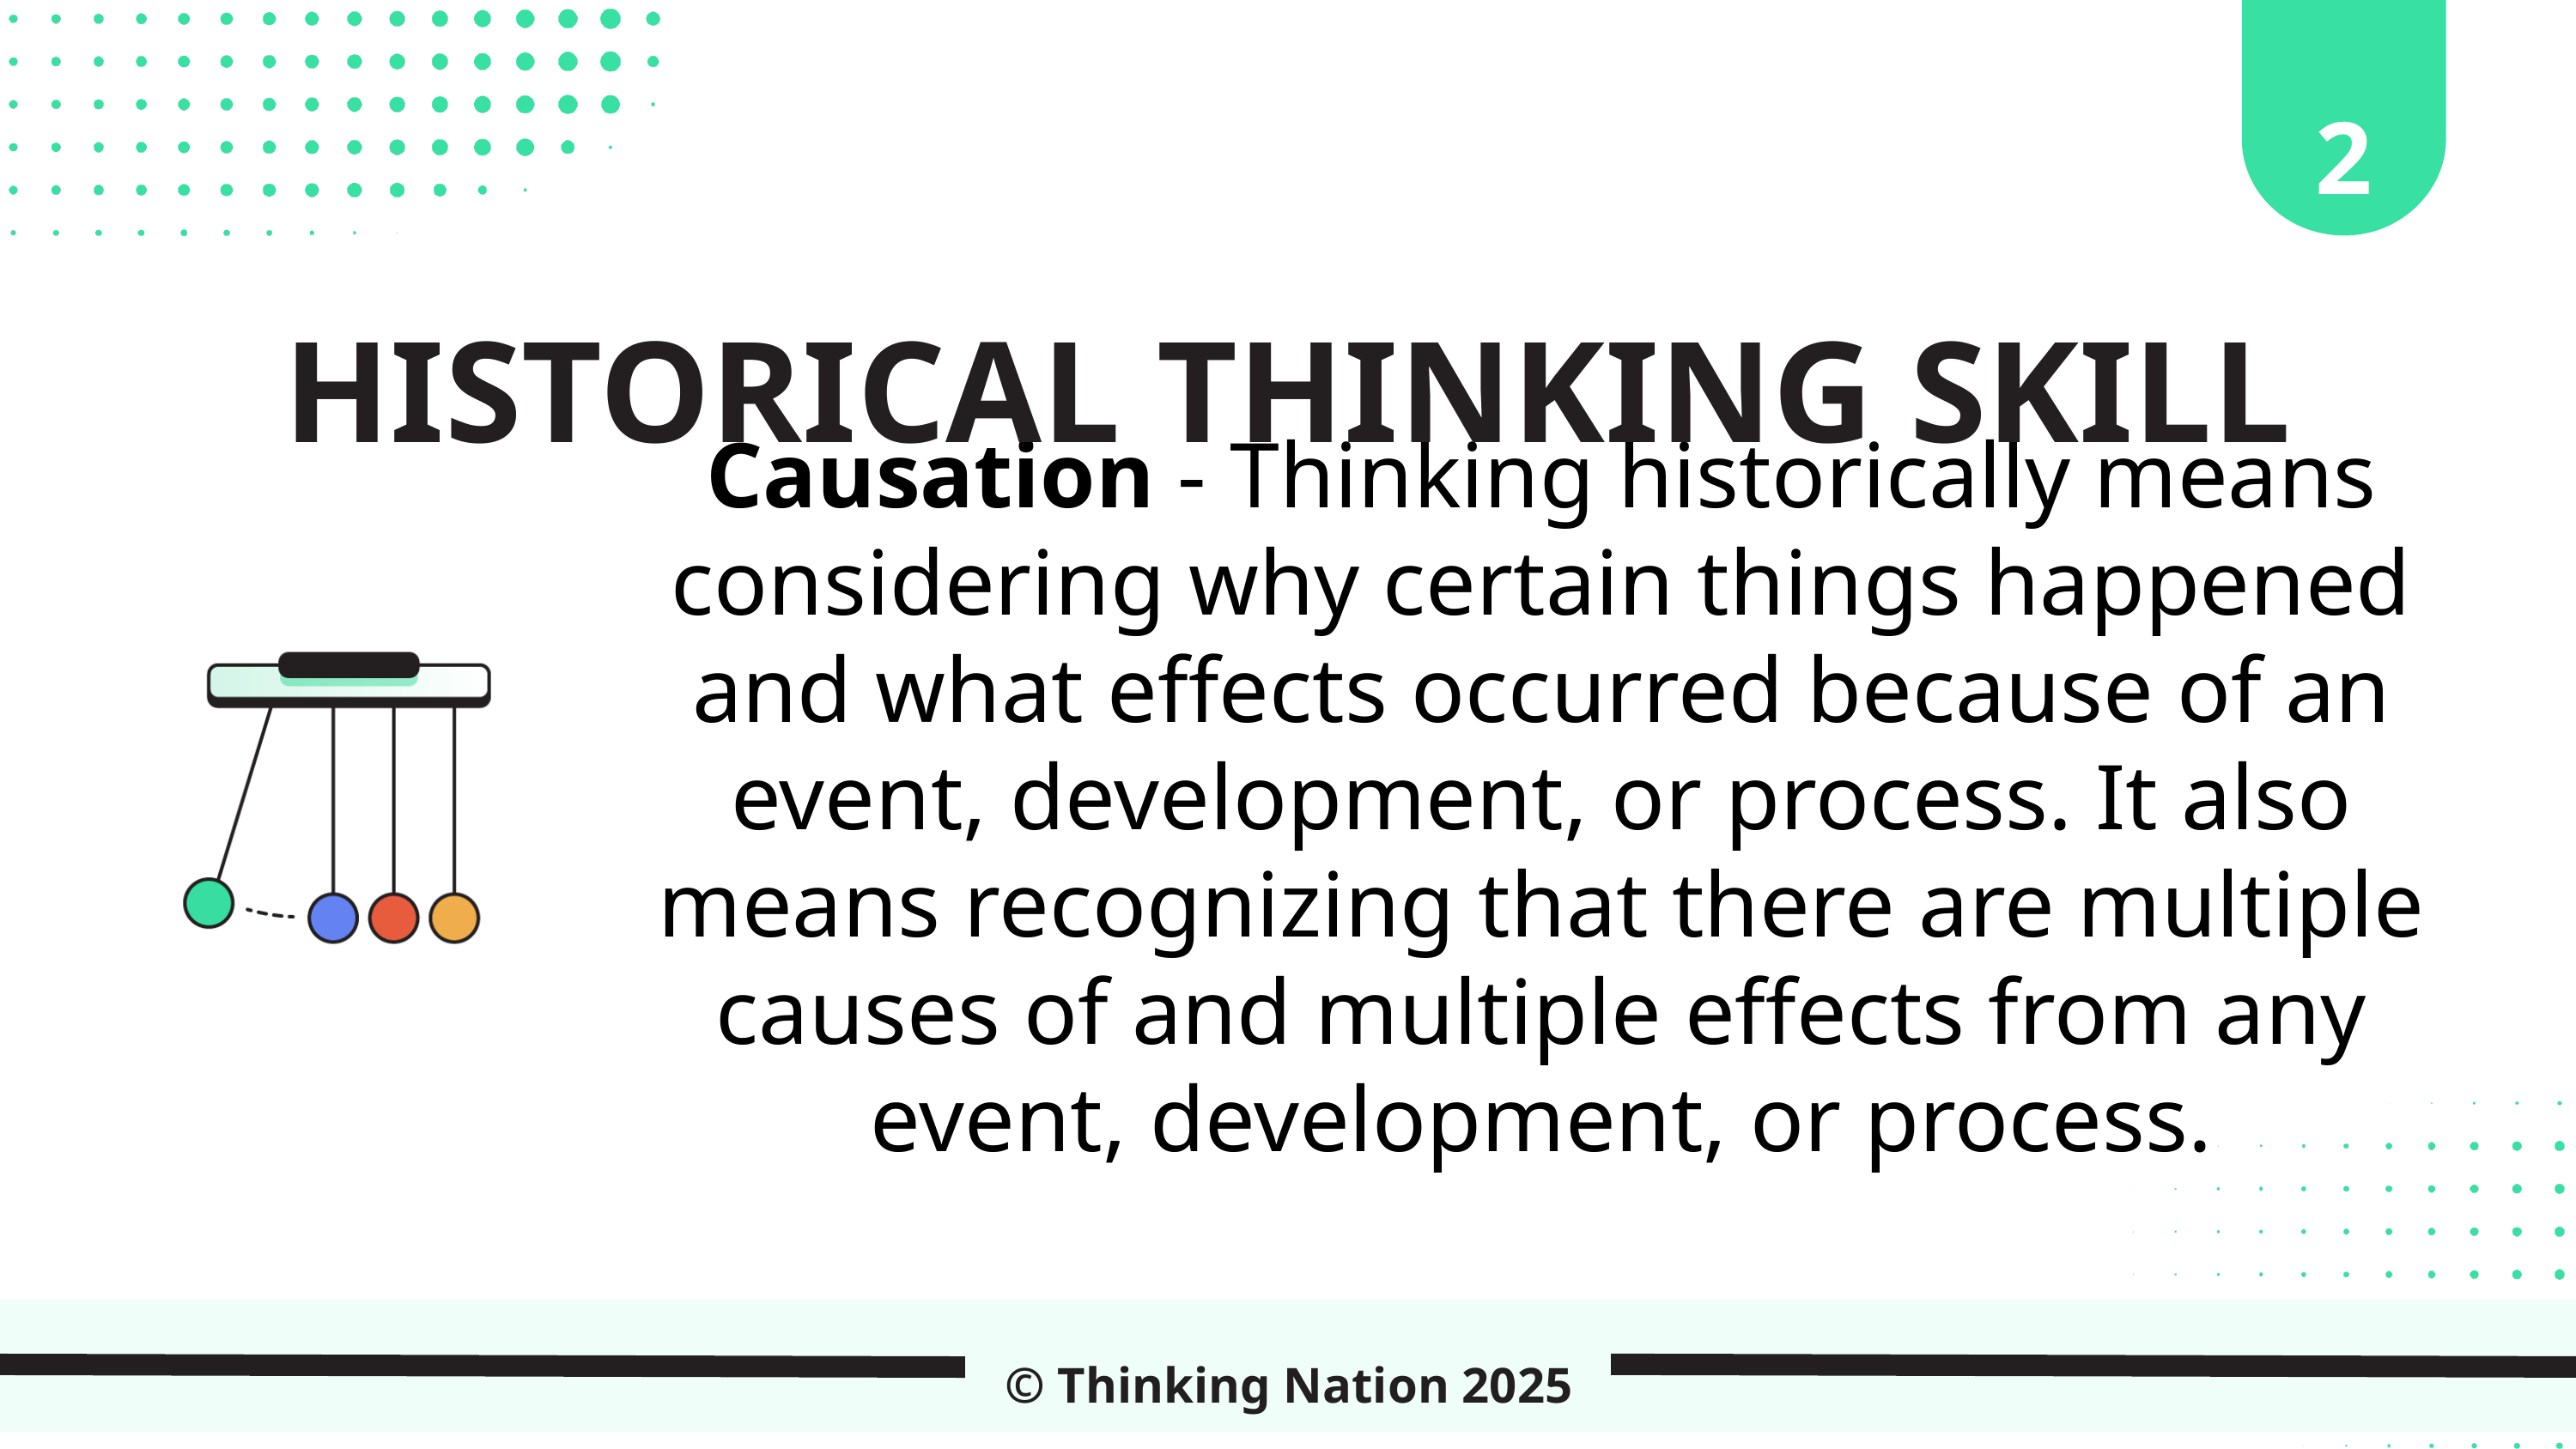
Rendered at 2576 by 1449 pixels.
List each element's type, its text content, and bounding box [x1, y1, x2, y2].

text_box Causation - Thinking historically means considering why certain things happened and what effects occurred because of an event, development, or process. It also means recognizing that there are multiple causes of and multiple effects from any event, development, or process. [644, 470, 2440, 1170]
text_box HISTORICAL THINKING SKILL [101, 235, 2475, 470]
text_box [0, 0, 660, 236]
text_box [0, 1299, 2576, 1433]
text_box [2090, 1100, 2576, 1299]
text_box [2233, 0, 2455, 236]
picture [118, 579, 556, 1016]
text_box [2090, 1441, 2576, 1449]
